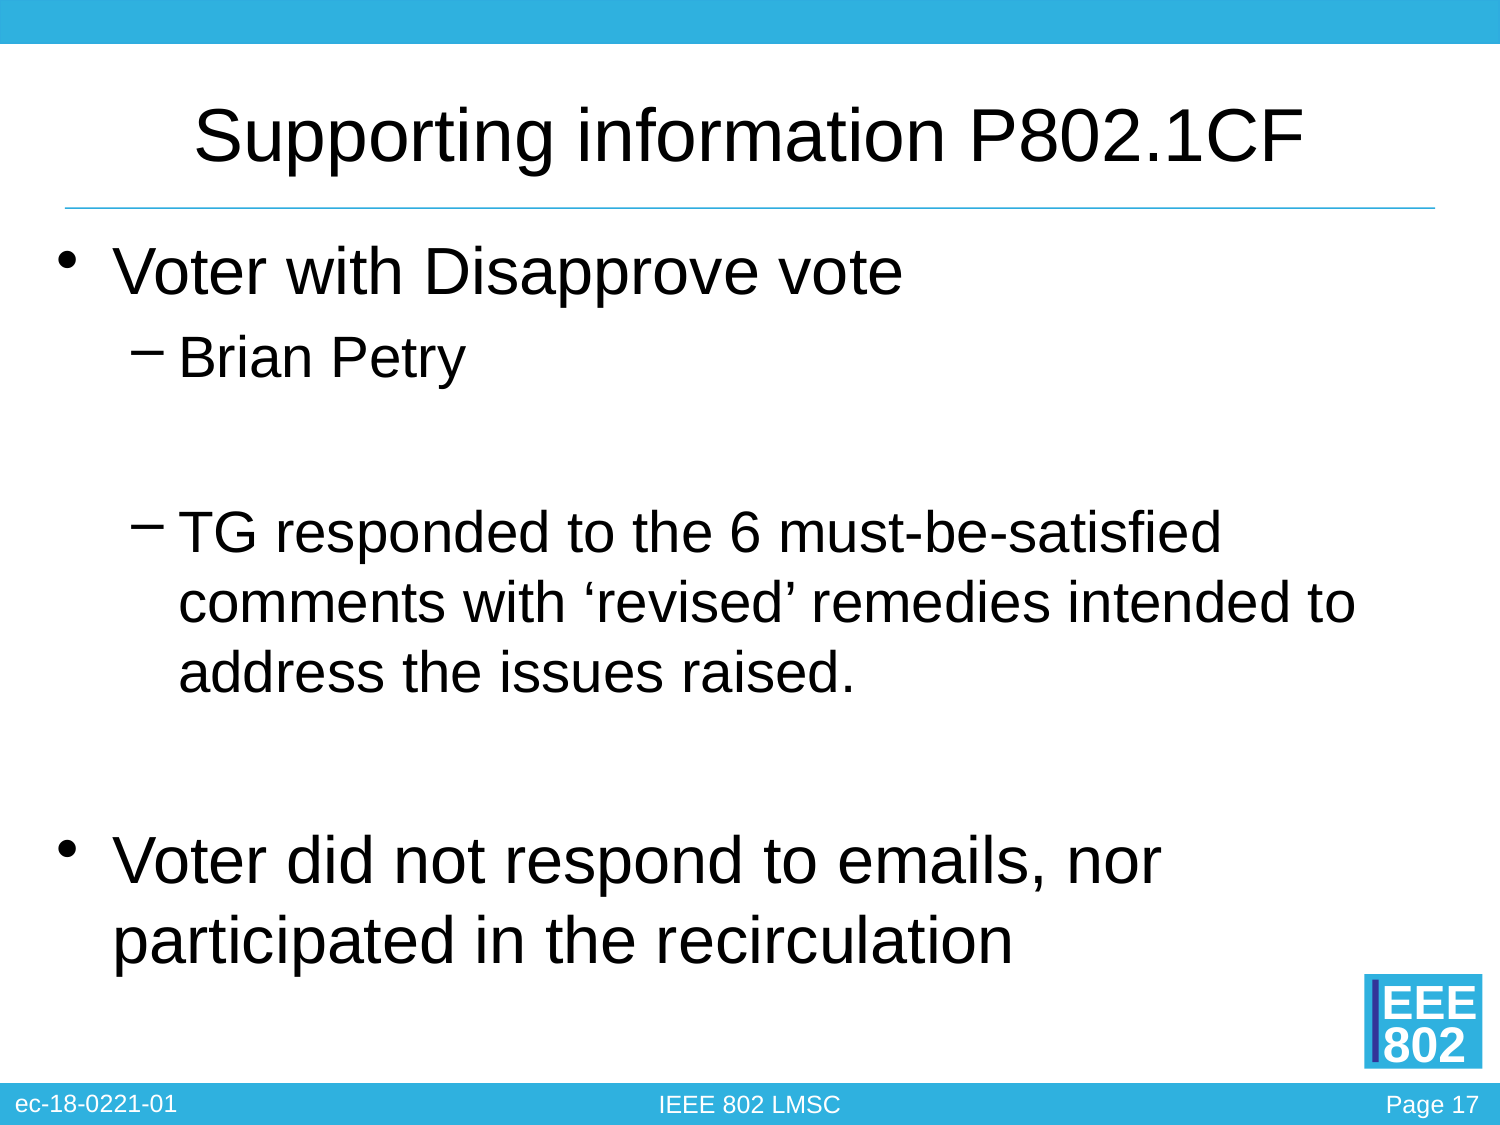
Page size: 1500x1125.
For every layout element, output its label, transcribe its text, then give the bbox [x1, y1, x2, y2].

list Voter with Disapprove vote Brian Petry TG responded to the 6 must-be-satisfied comments with ‘revised’ remedies intended to address the issues raised. Voter did not respond to emails, nor participated in the recirculation [41, 220, 1392, 963]
title Supporting information P802.1CF [75, 66, 1425, 197]
